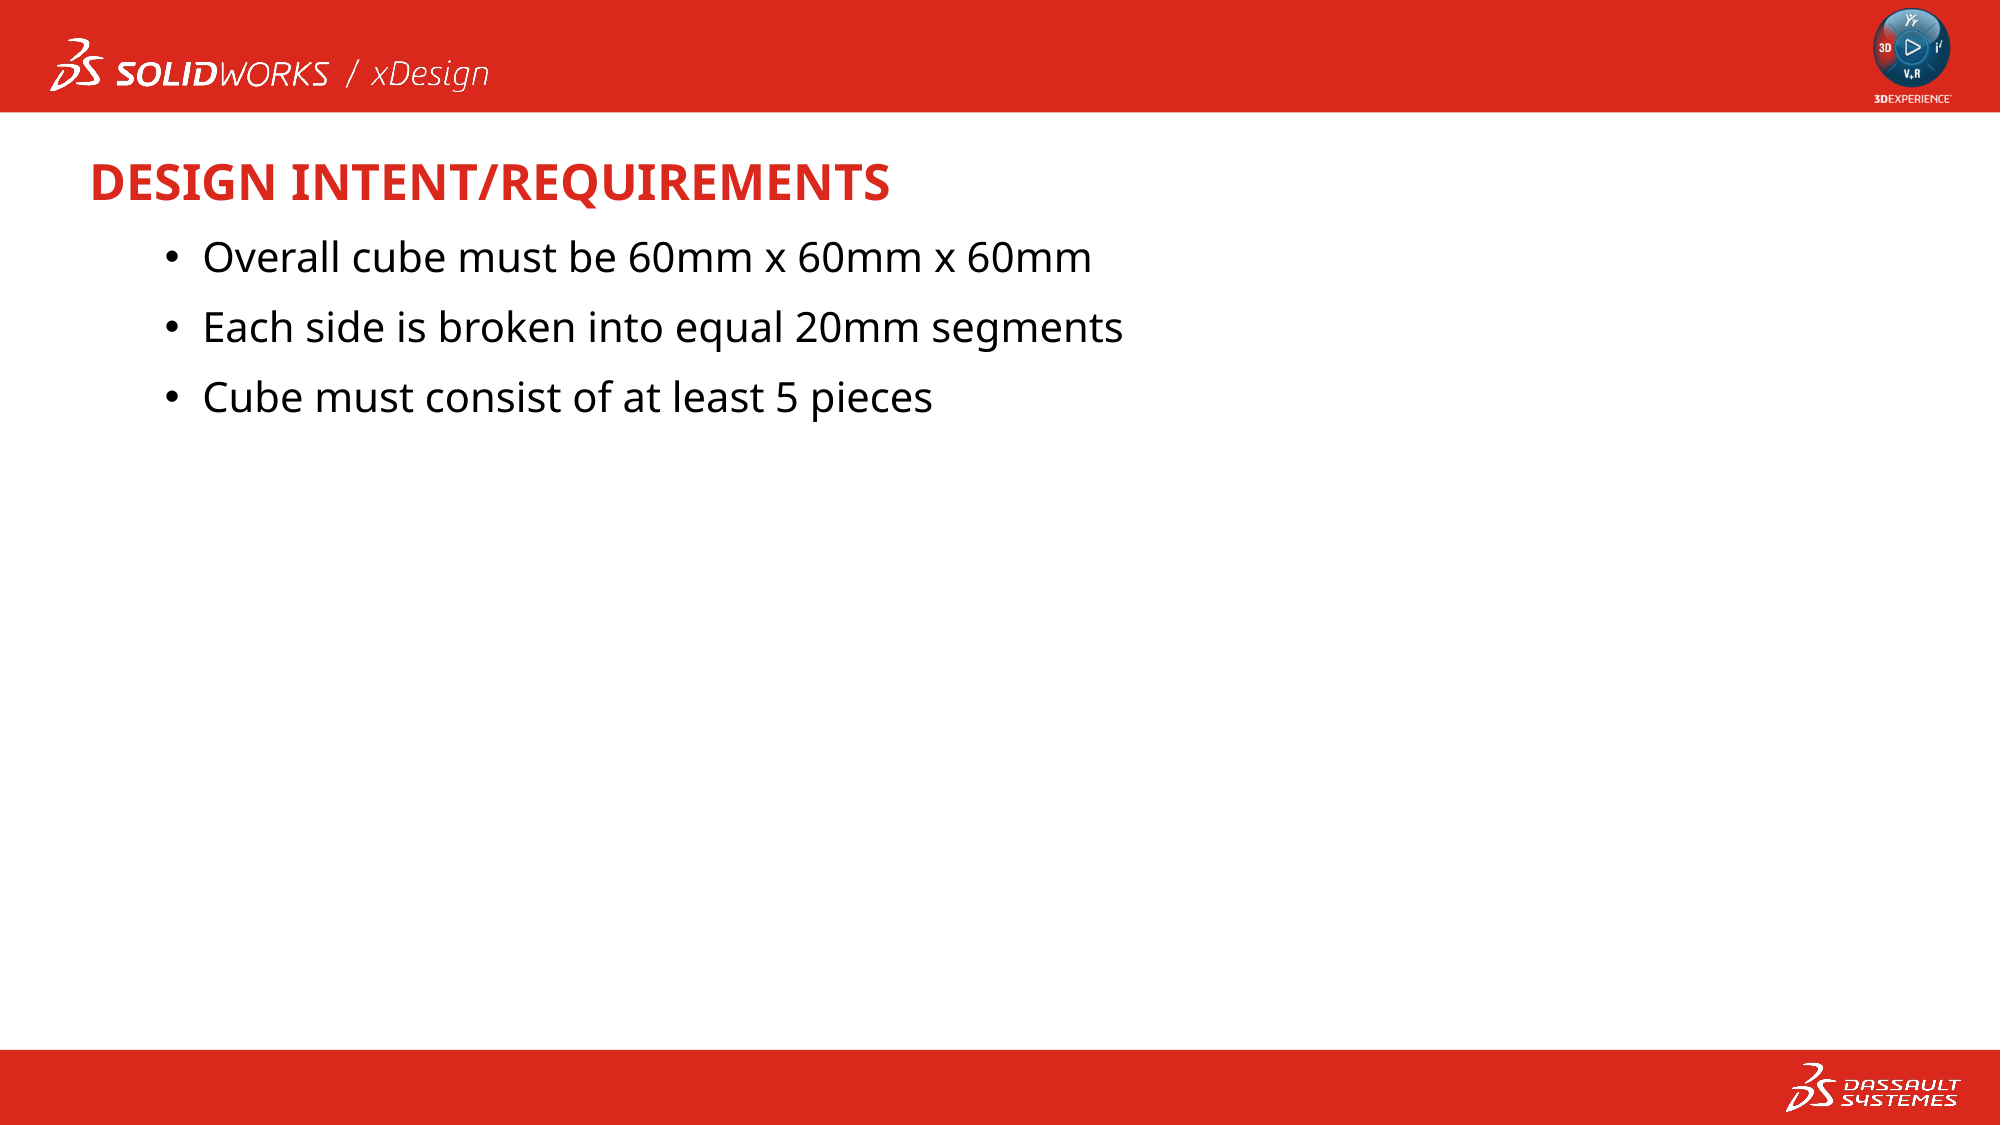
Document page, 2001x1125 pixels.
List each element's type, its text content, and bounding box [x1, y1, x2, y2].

picture [1870, 6, 1953, 106]
text_box Design Intent/Requirements Overall cube must be 60mm x 60mm x 60mm Each side is broken into equal 20mm segments Cube must consist of at least 5 pieces [75, 149, 1597, 756]
picture [50, 38, 488, 92]
picture [1782, 1058, 1964, 1116]
